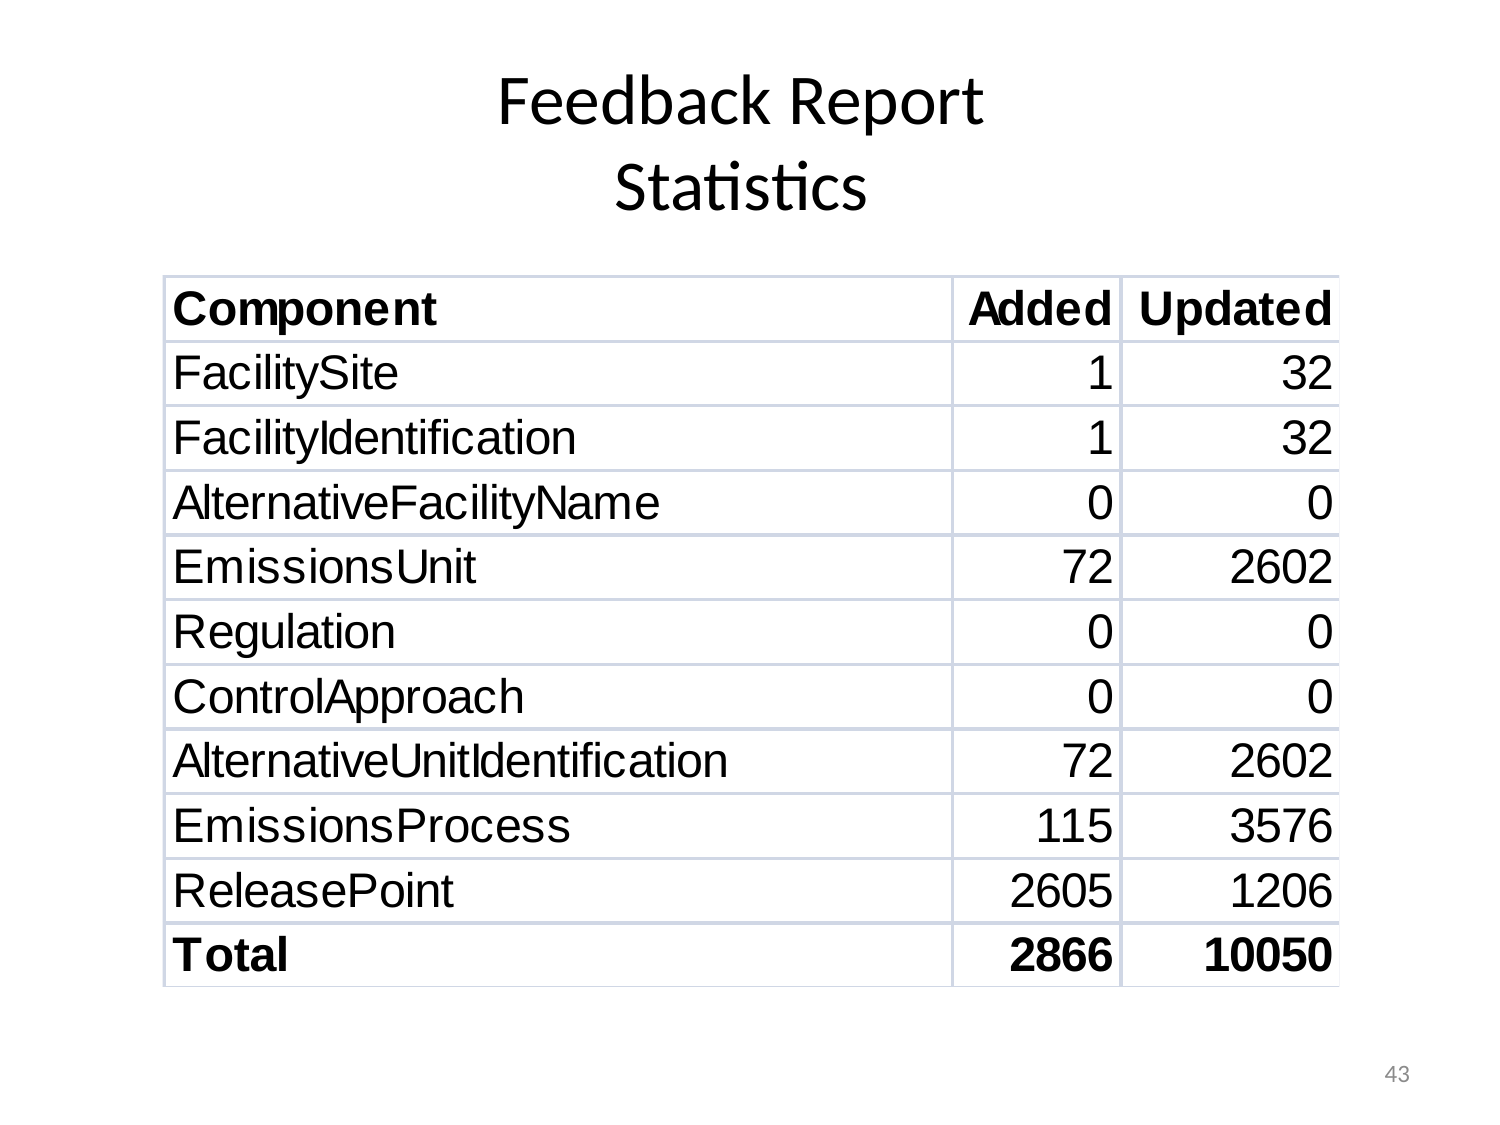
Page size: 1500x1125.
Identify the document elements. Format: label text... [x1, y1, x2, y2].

title Feedback Report Statistics [75, 45, 1425, 233]
slide_number 43 [1074, 1042, 1425, 1103]
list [162, 274, 1343, 990]
